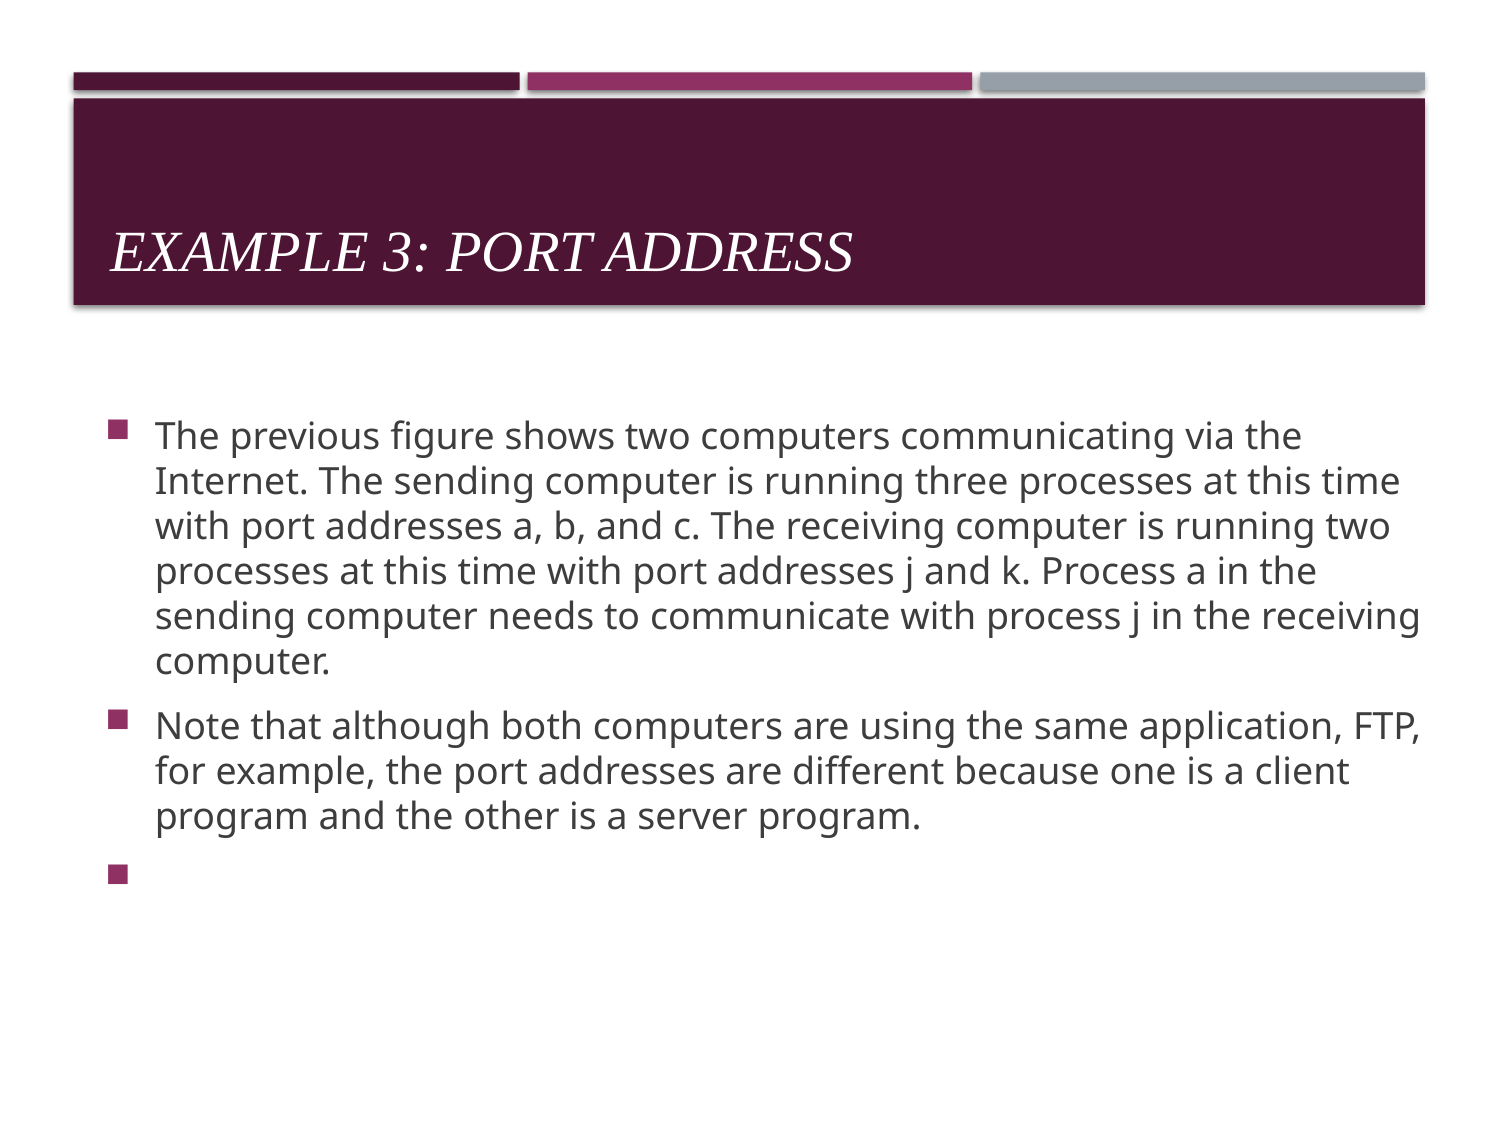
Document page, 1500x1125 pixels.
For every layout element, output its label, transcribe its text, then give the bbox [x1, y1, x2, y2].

title Example 3: port address [95, 112, 1406, 291]
list The previous figure shows two computers communicating via the Internet. The sending computer is running three processes at this time with port addresses a, b, and c. The receiving computer is running two processes at this time with port addresses j and k. Process a in the sending computer needs to communicate with process j in the receiving computer. Note that although both computers are using the same application, FTP, for example, the port addresses are different because one is a client program and the other is a server program. [89, 302, 1447, 1012]
